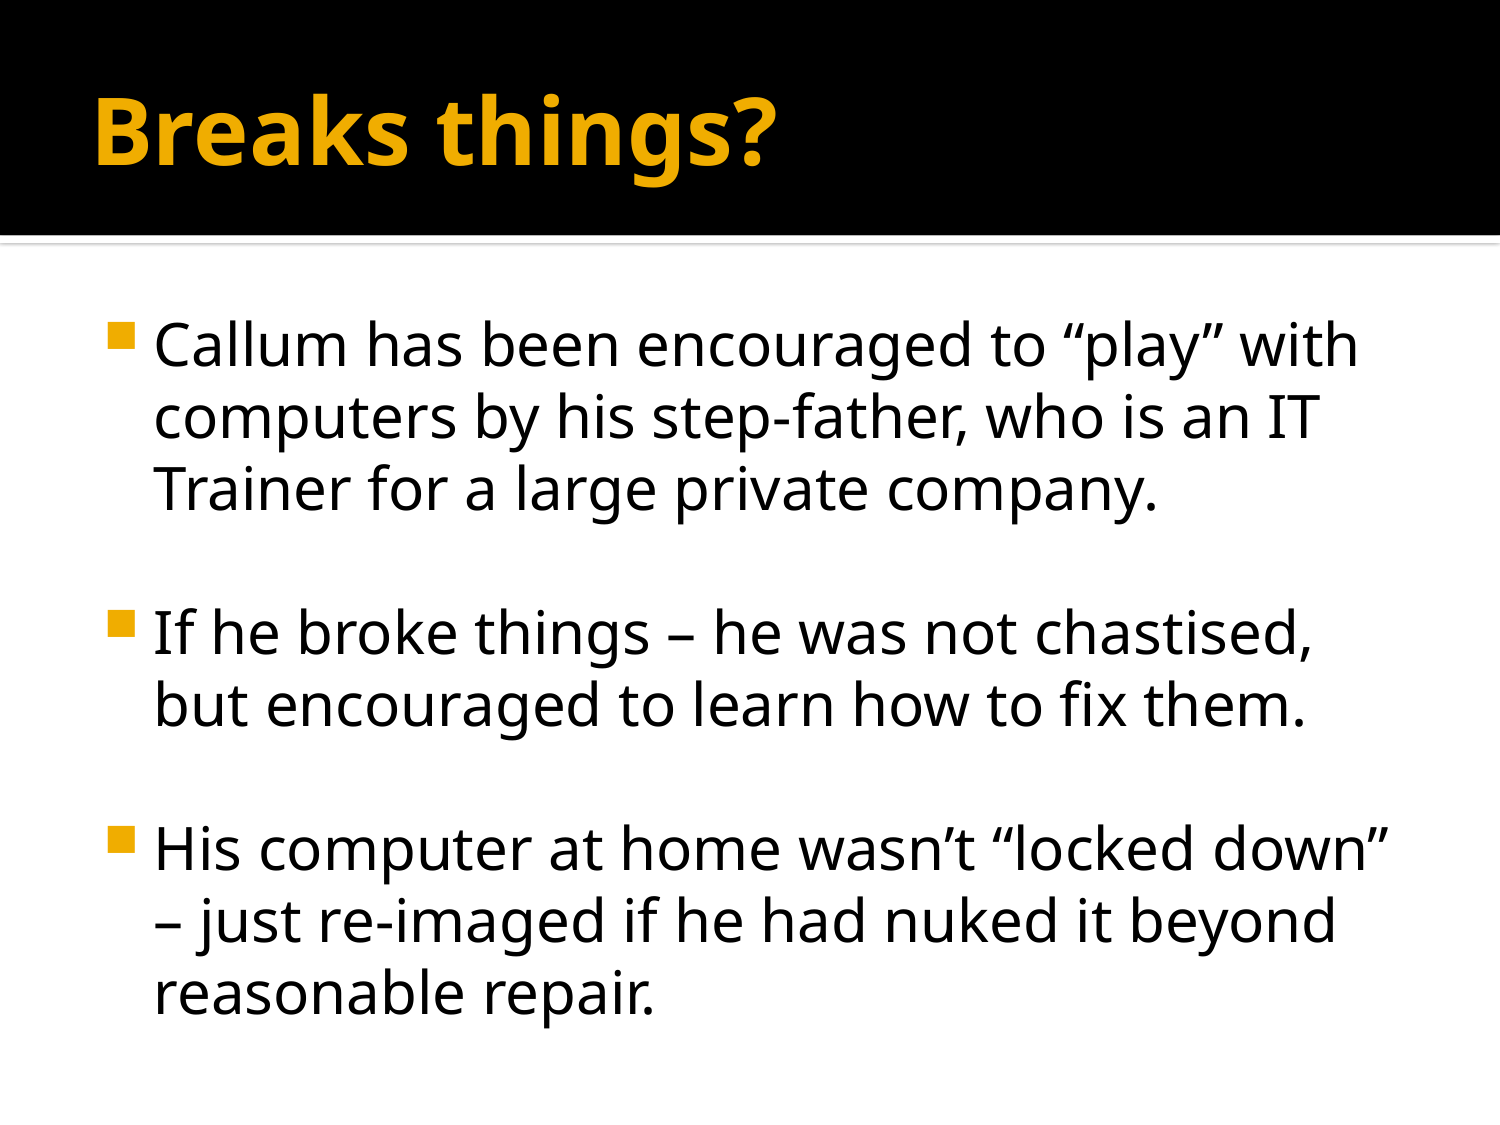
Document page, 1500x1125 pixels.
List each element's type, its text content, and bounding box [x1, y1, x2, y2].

list Callum has been encouraged to “play” with computers by his step-father, who is an IT Trainer for a large private company. If he broke things – he was not chastised, but encouraged to learn how to fix them. His computer at home wasn’t “locked down” – just re-imaged if he had nuked it beyond reasonable repair. [75, 291, 1425, 1050]
title Breaks things? [75, 25, 1425, 231]
